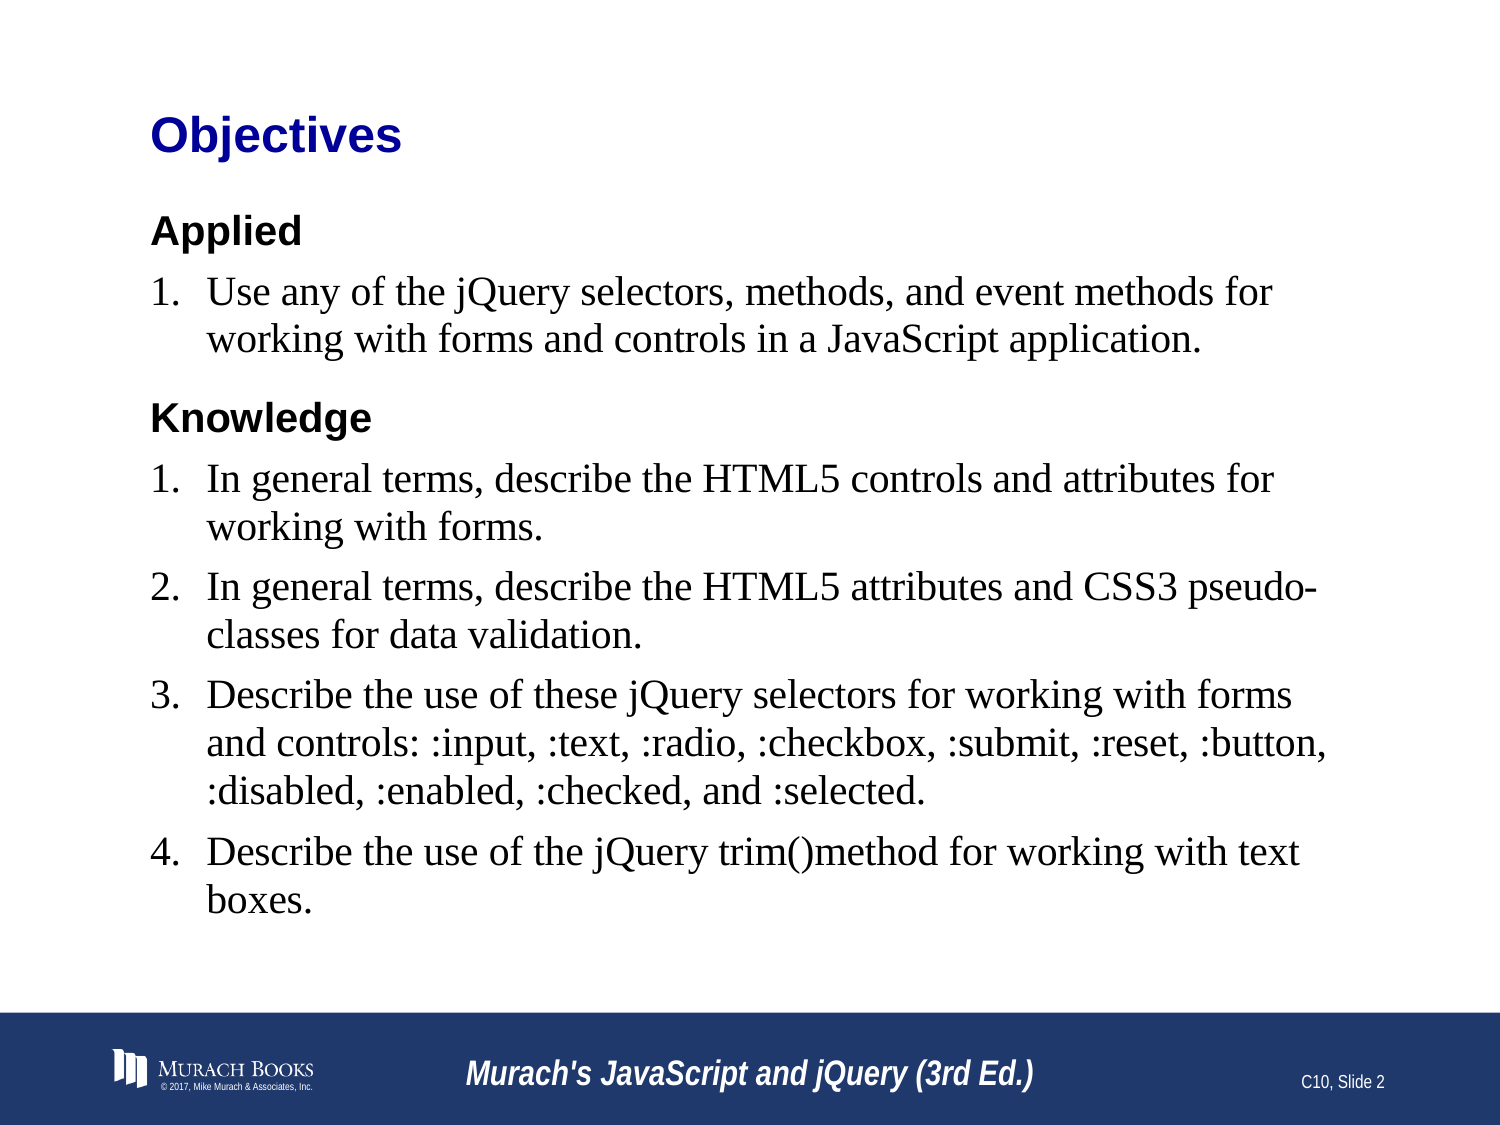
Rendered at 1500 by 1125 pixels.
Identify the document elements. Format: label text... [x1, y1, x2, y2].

slide_number Murach's JavaScript and jQuery (3rd Ed.) [463, 1025, 1050, 1100]
footer © 2017, Mike Murach & Associates, Inc. [12, 1025, 463, 1100]
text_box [149, 174, 1350, 974]
title Objectives [150, 102, 1350, 164]
slide_number C10, Slide 2 [1087, 1025, 1400, 1100]
